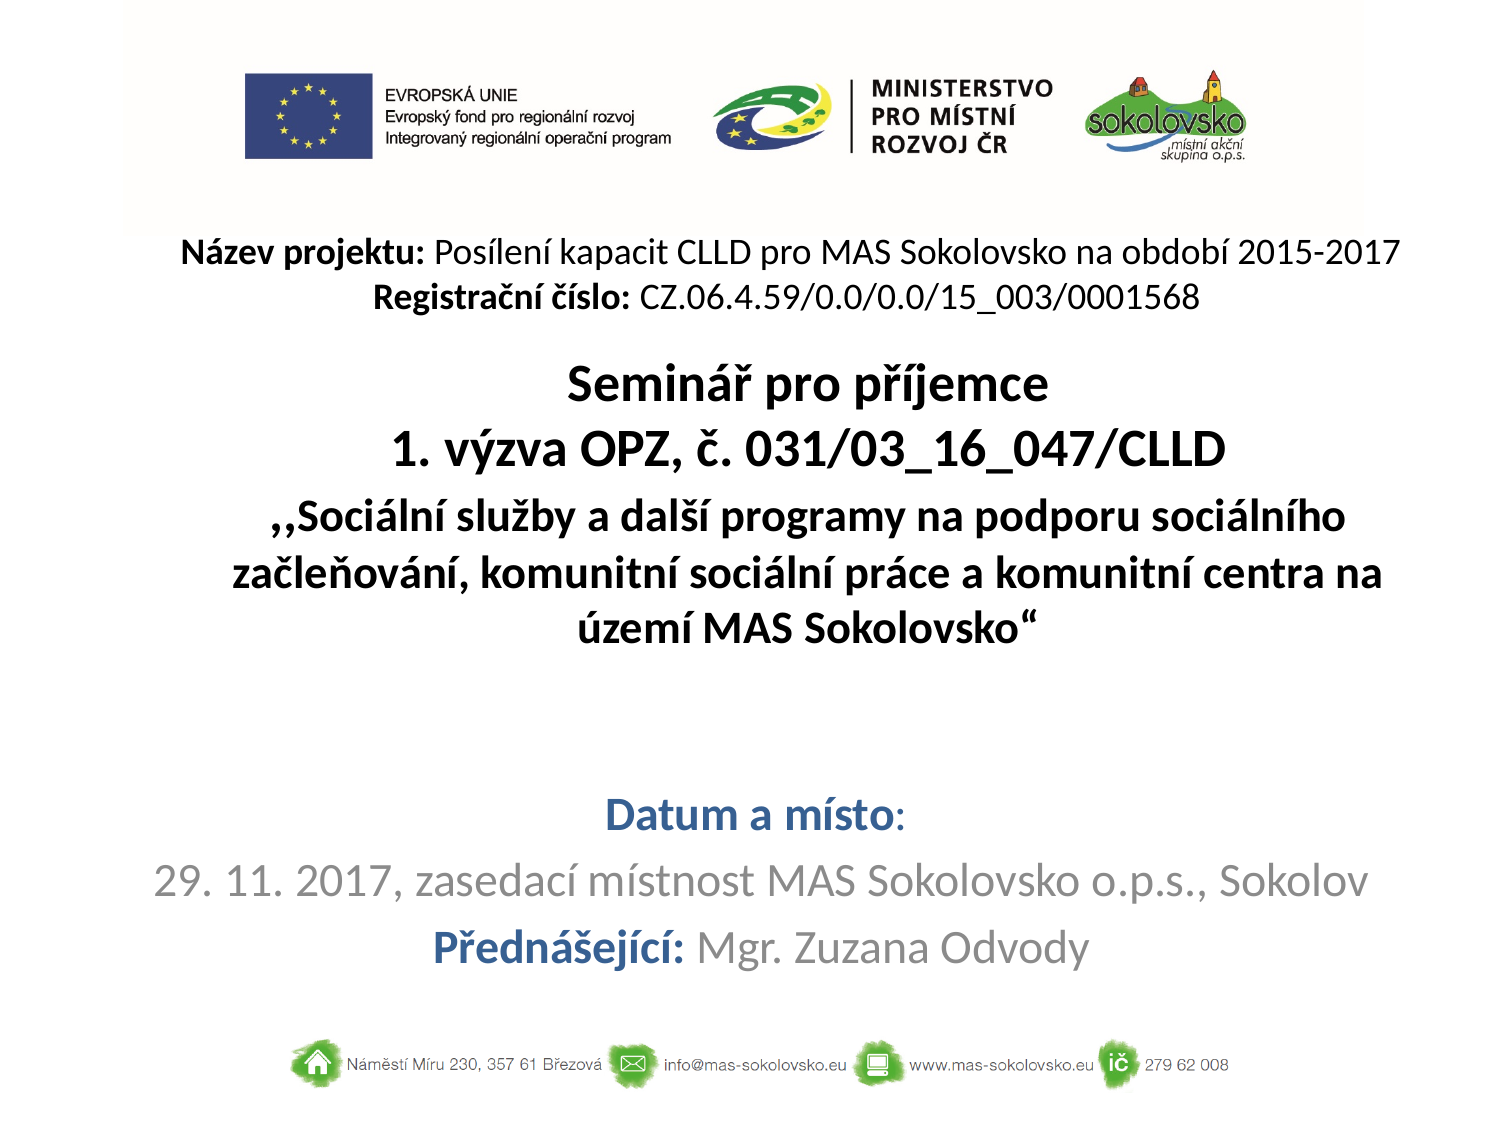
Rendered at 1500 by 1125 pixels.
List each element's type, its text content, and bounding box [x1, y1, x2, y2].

text_box Název projektu: Posílení kapacit CLLD pro MAS Sokolovsko na období 2015-2017 Registrační číslo: CZ.06.4.59/0.0/0.0/15_003/0001568 [159, 219, 1423, 325]
picture [123, 0, 1365, 237]
picture [289, 1034, 1234, 1094]
subtitle Datum a místo: 29. 11. 2017, zasedací místnost MAS Sokolovsko o.p.s., Sokolov Přednášející: Mgr. Zuzana Odvody [135, 716, 1388, 989]
title Seminář pro příjemce 1. výzva OPZ, č. 031/03_16_047/CLLD ,,Sociální služby a další programy na podporu sociálního začleňování, komunitní sociální práce a komunitní centra na území MAS Sokolovsko“ [159, 338, 1459, 663]
